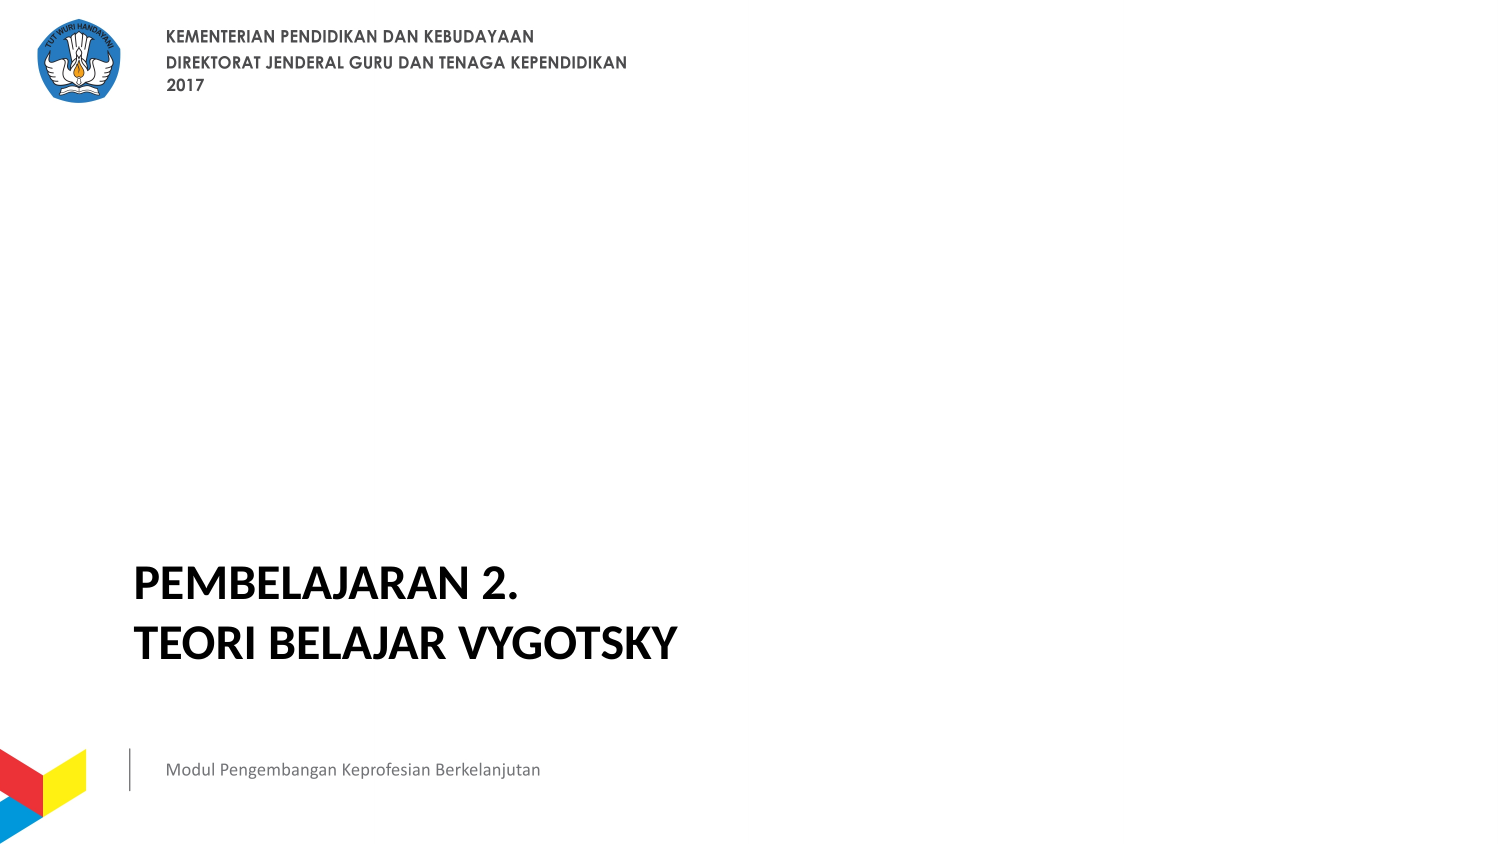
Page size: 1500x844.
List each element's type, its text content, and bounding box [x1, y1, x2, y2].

picture [0, 0, 1498, 844]
title PEMBELAJARAN 2. TEORI BELAJAR Vygotsky [118, 542, 1394, 710]
